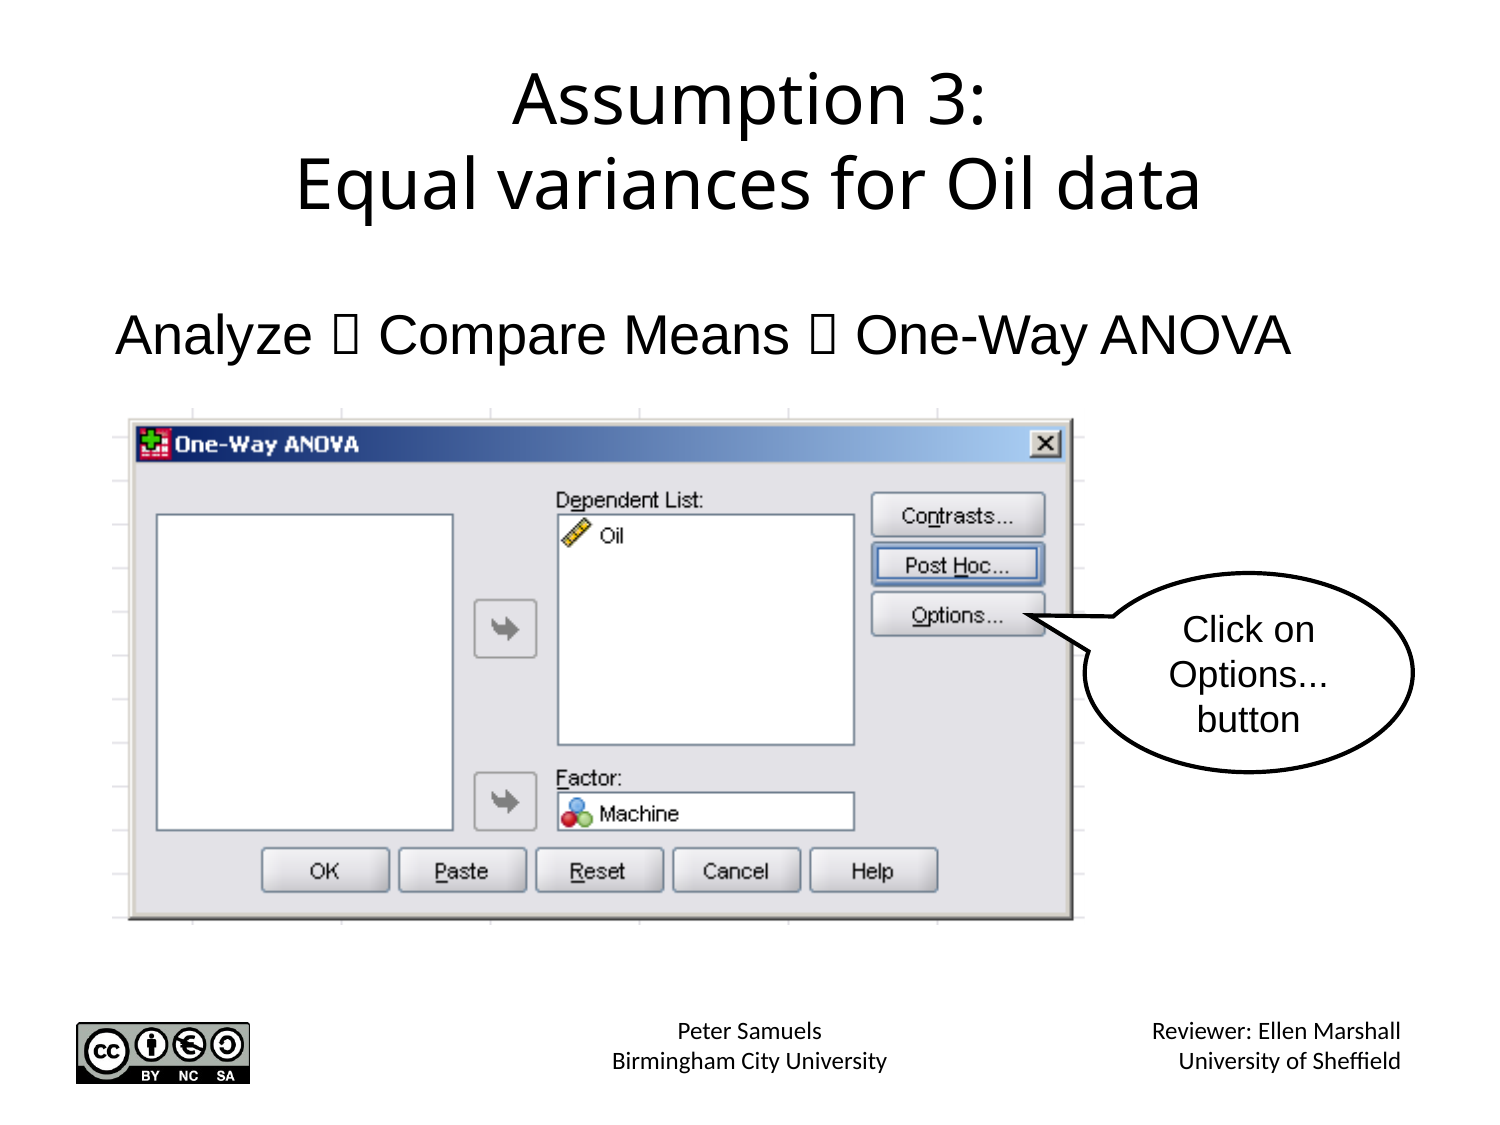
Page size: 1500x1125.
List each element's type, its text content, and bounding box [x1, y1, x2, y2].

picture [76, 1022, 251, 1084]
text_box Click on Options... button [1090, 573, 1413, 773]
text_box Reviewer: Ellen Marshall University of Sheffield [1038, 1007, 1417, 1083]
text_box Peter Samuels Birmingham City University [549, 1007, 951, 1083]
picture [111, 408, 1085, 925]
title Assumption 3: Equal variances for Oil data [75, 45, 1425, 233]
list Analyze  Compare Means  One-Way ANOVA [100, 290, 1442, 373]
